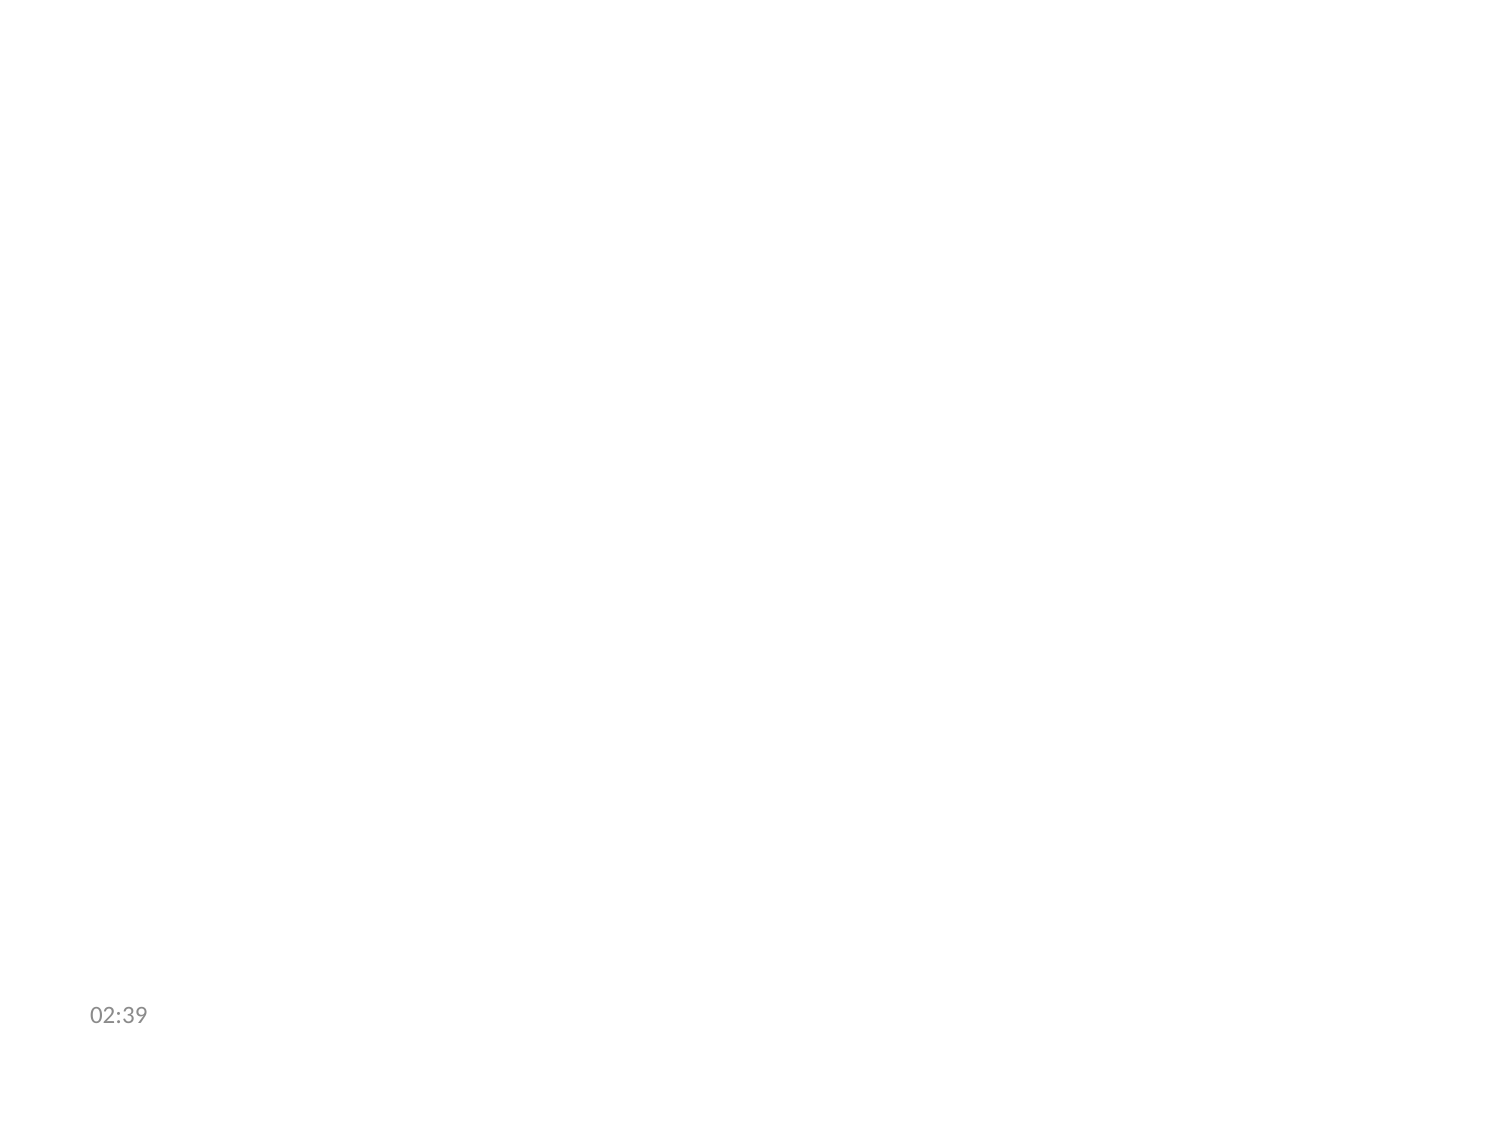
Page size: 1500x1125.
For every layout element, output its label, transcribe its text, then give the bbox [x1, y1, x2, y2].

text_box 15:35 [75, 983, 425, 1044]
